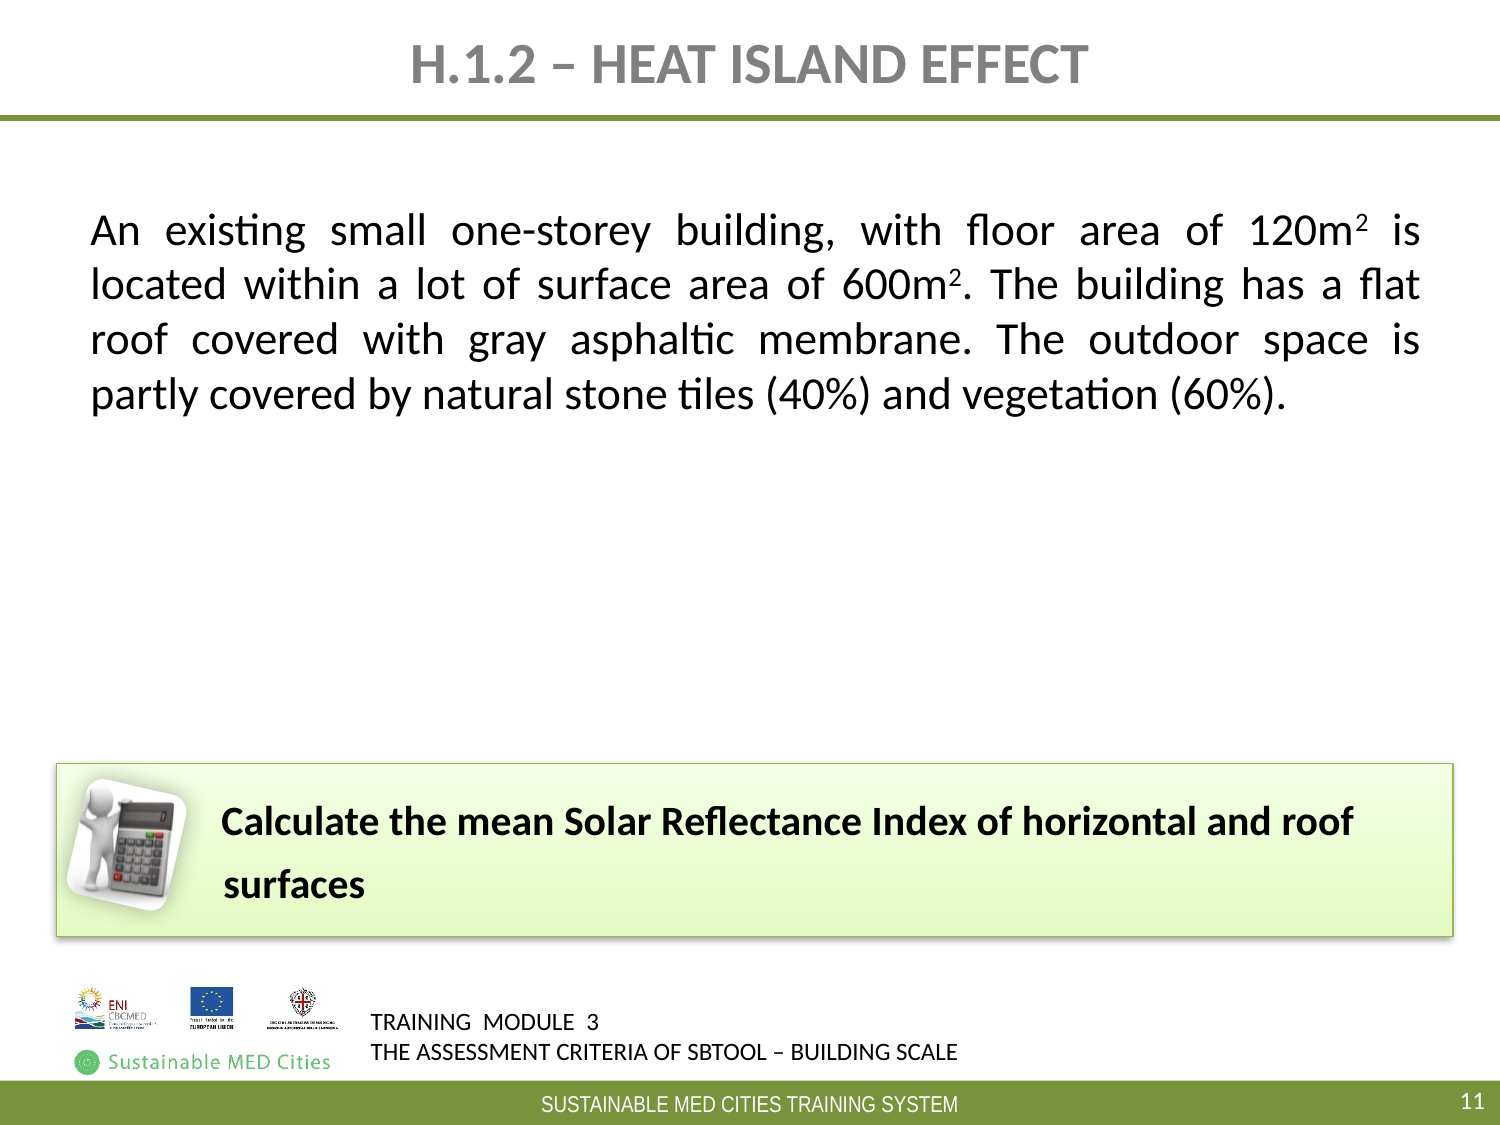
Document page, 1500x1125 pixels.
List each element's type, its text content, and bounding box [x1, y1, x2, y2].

title H.1.2 – HEAT ISLAND EFFECT [0, 0, 1500, 121]
text_box An existing small one-storey building, with floor area of 120m2 is located within a lot of surface area of 600m2. Τhe building has a flat roof covered with gray asphaltic membrane. The outdoor space is partly covered by natural stone tiles (40%) and vegetation (60%). [75, 191, 1436, 518]
picture [62, 978, 356, 1080]
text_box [56, 763, 1454, 937]
slide_number 11 [1149, 1074, 1500, 1125]
